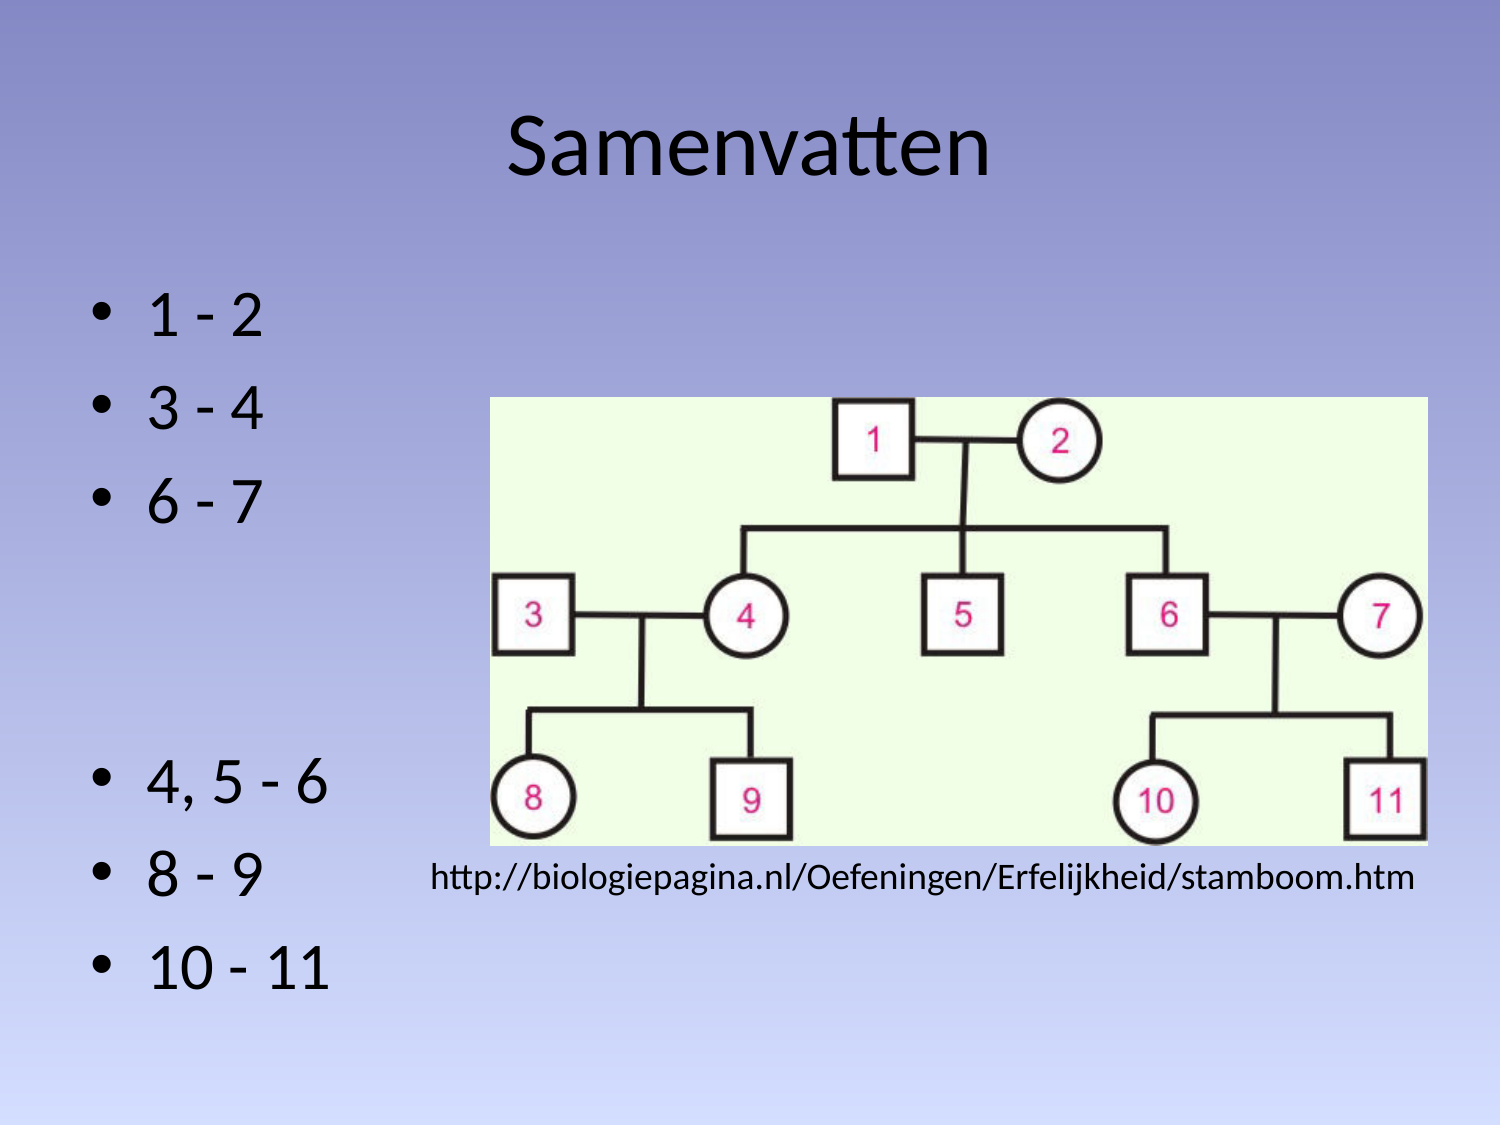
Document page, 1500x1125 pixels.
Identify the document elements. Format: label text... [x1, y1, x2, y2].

picture [489, 396, 1428, 846]
list 1 - 2 3 - 4 6 - 7 4, 5 - 6 8 - 9 10 - 11 [75, 262, 1425, 1071]
text_box http://biologiepagina.nl/Oefeningen/Erfelijkheid/stamboom.htm [415, 844, 1436, 905]
title Samenvatten [75, 45, 1425, 233]
